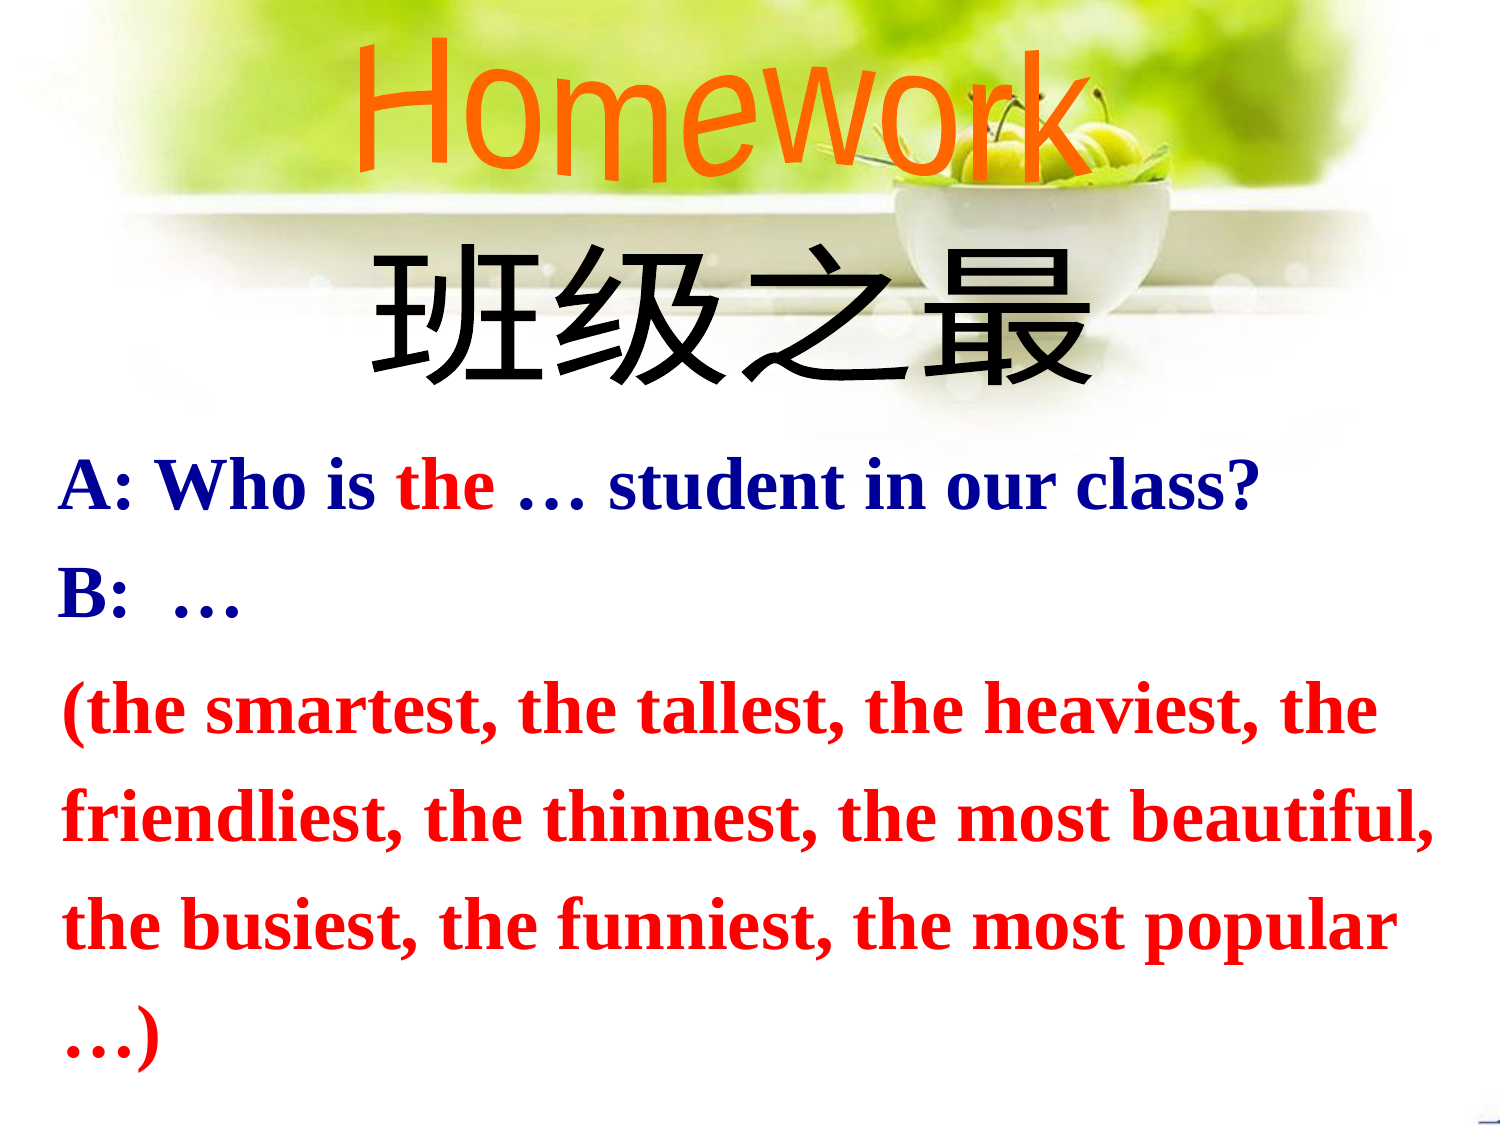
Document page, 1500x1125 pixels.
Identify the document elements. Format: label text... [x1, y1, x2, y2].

text_box A: Who is the … student in our class? B: … [42, 408, 1279, 640]
text_box (the smartest, the tallest, the heaviest, the friendliest, the thinnest, the most beautiful, the busiest, the funniest, the most popular …) [46, 633, 1488, 1080]
picture [0, 0, 1500, 1125]
